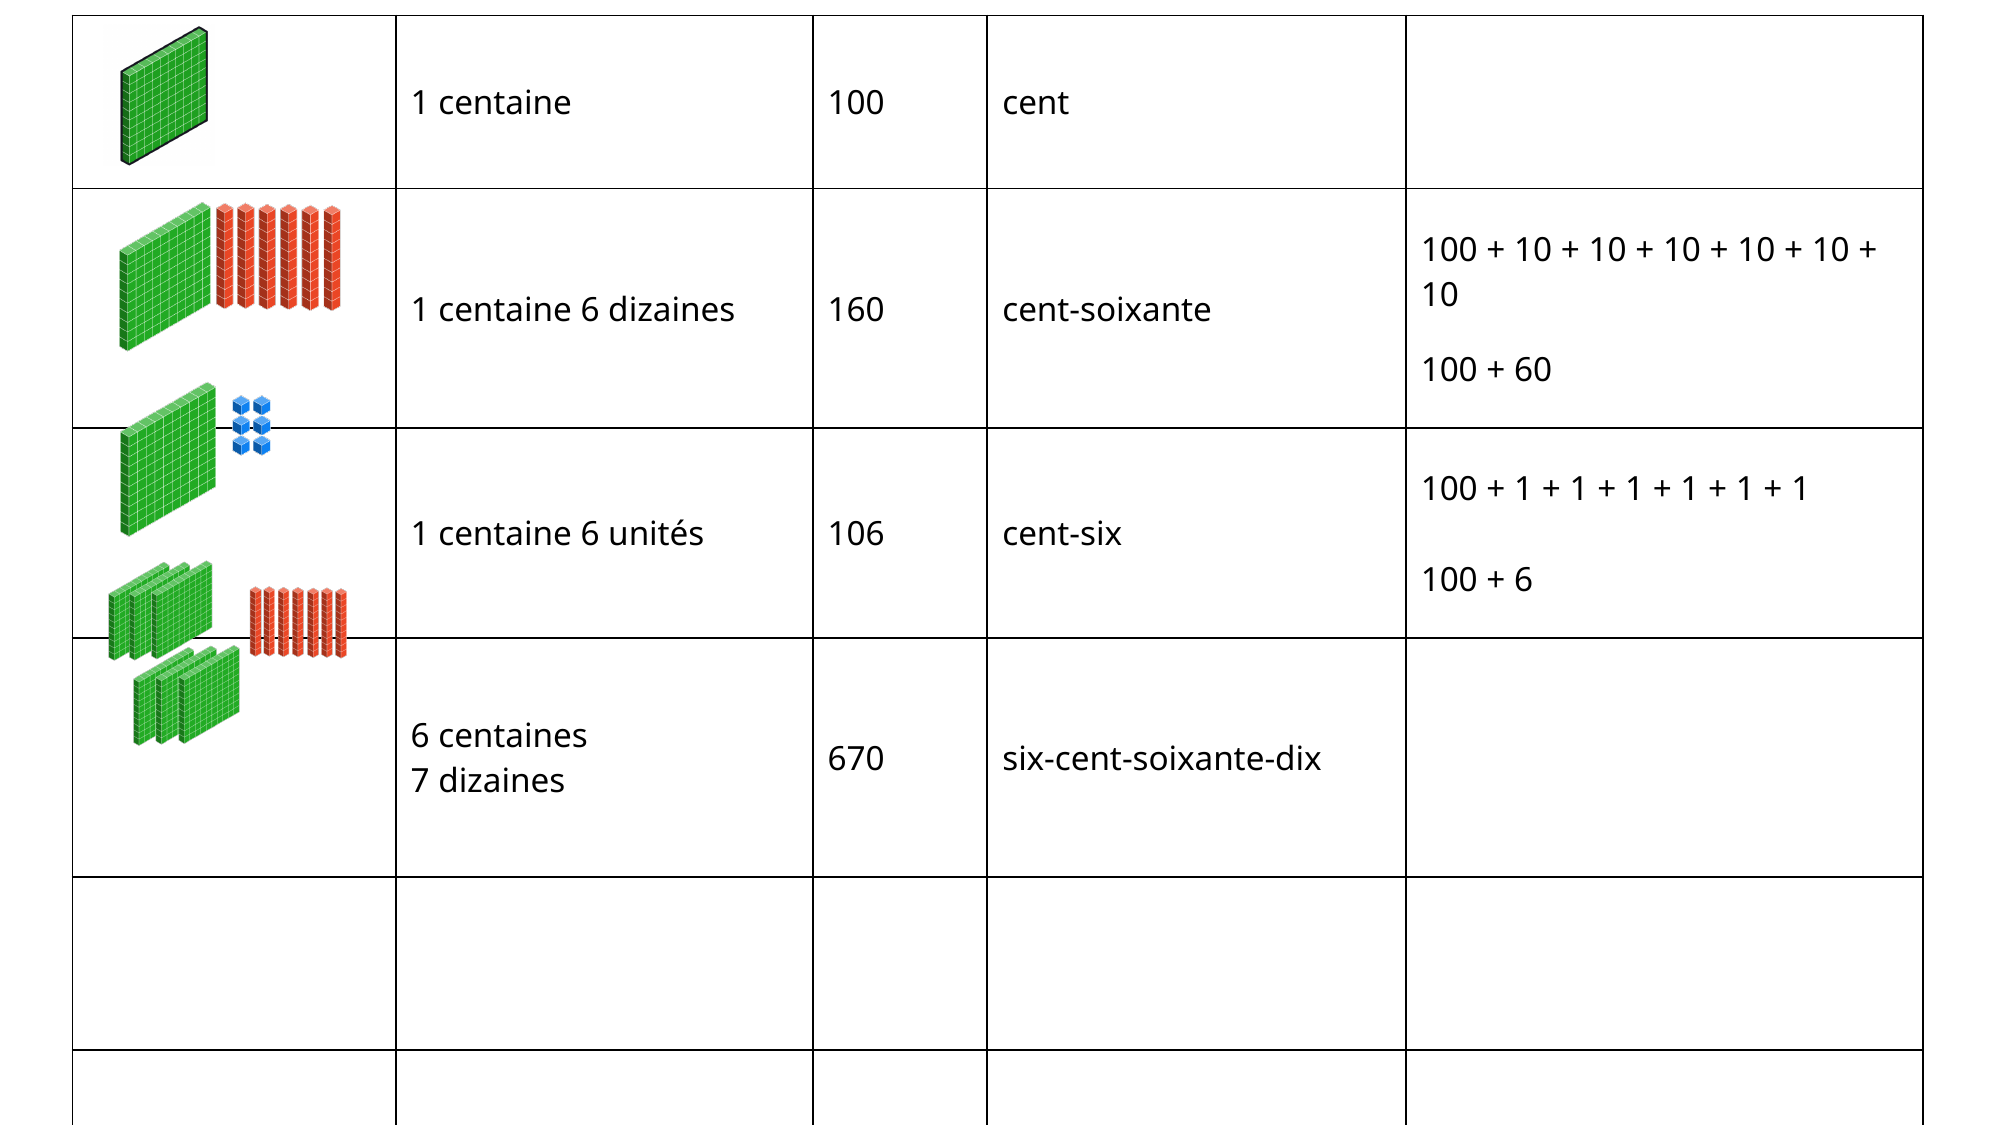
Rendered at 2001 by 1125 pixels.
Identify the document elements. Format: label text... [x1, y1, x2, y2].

picture [95, 183, 360, 758]
table_cell [290, 189, 395, 427]
table_cell [73, 639, 395, 876]
table_cell [73, 1051, 395, 1125]
table_cell [814, 878, 986, 1049]
table_cell [814, 1051, 986, 1125]
table_cell 160 [814, 189, 986, 427]
table_cell [397, 1051, 812, 1125]
table_header 1 centaine [397, 16, 812, 188]
table_header cent [988, 16, 1405, 188]
table_cell [988, 878, 1405, 1049]
table_cell [73, 878, 395, 1049]
table_cell 670 [814, 639, 986, 876]
table_cell cent-soixante [988, 189, 1405, 427]
table_header [73, 16, 395, 188]
table_header 100 [814, 16, 986, 188]
table_cell [290, 429, 395, 637]
table_cell 100 + 10 + 10 + 10 + 10 + 10 + 10 100 + 60 [1407, 189, 1922, 427]
table_cell 1 centaine 6 dizaines [397, 189, 812, 427]
table_cell [1407, 639, 1922, 876]
table_cell [397, 878, 812, 1049]
picture [103, 24, 215, 167]
table_cell 6 centaines 7 dizaines [397, 639, 812, 876]
table_cell [1407, 878, 1922, 1049]
table_header [1407, 16, 1922, 188]
table_cell [1407, 1051, 1922, 1125]
table_cell 100 + 1 + 1 + 1 + 1 + 1 + 1 100 + 6 [1407, 429, 1922, 637]
table_cell cent-six [988, 429, 1405, 637]
table_cell six-cent-soixante-dix [988, 639, 1405, 876]
table_cell 106 [814, 429, 986, 637]
table_cell [988, 1051, 1405, 1125]
table_cell 1 centaine 6 unités [397, 429, 812, 637]
table_cell [73, 189, 99, 427]
table_cell [73, 429, 99, 637]
